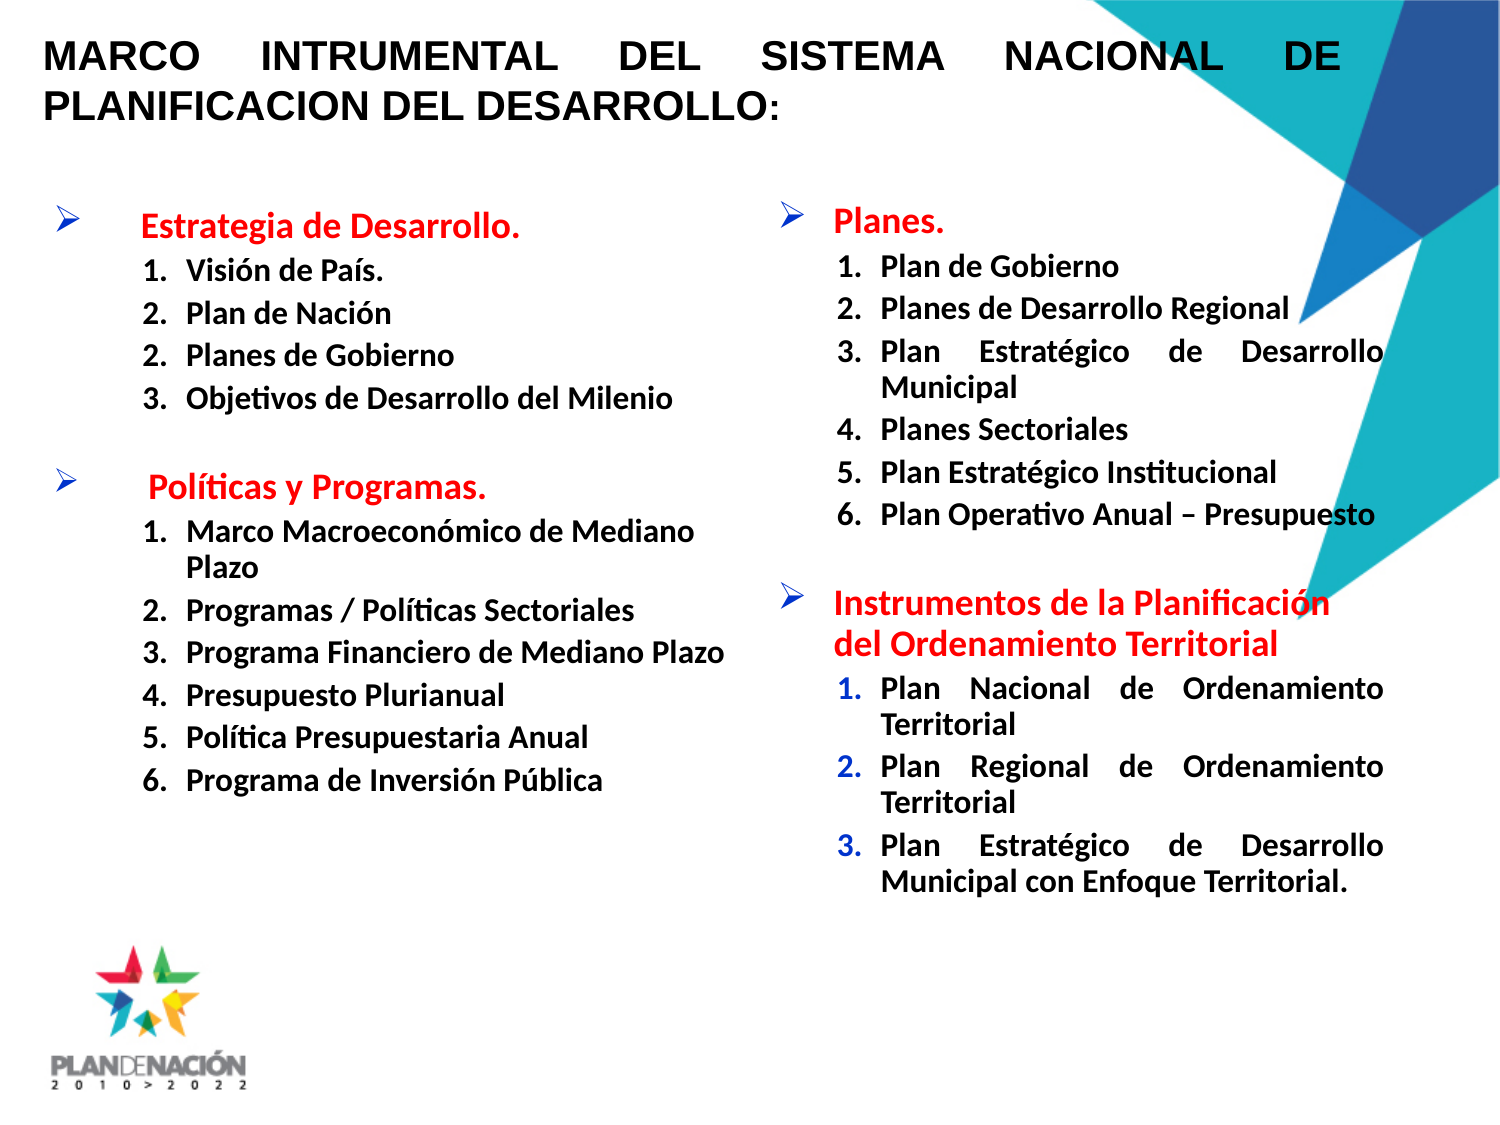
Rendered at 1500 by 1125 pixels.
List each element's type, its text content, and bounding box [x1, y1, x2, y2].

list Estrategia de Desarrollo. Visión de País. Plan de Nación Planes de Gobierno Objetivos de Desarrollo del Milenio Políticas y Programas. Marco Macroeconómico de Mediano Plazo Programas / Políticas Sectoriales Programa Financiero de Mediano Plazo Presupuesto Plurianual Política Presupuestaria Anual Programa de Inversión Pública [38, 198, 744, 924]
list Planes. Plan de Gobierno Planes de Desarrollo Regional Plan Estratégico de Desarrollo Municipal Planes Sectoriales Plan Estratégico Institucional Plan Operativo Anual – Presupuesto Instrumentos de la Planificación del Ordenamiento Territorial Plan Nacional de Ordenamiento Territorial Plan Regional de Ordenamiento Territorial Plan Estratégico de Desarrollo Municipal con Enfoque Territorial. [762, 193, 1401, 919]
text_box MARCO INTRUMENTAL DEL SISTEMA NACIONAL DE PLANIFICACION DEL DESARROLLO: [28, 21, 1357, 137]
picture [0, 0, 1500, 1125]
